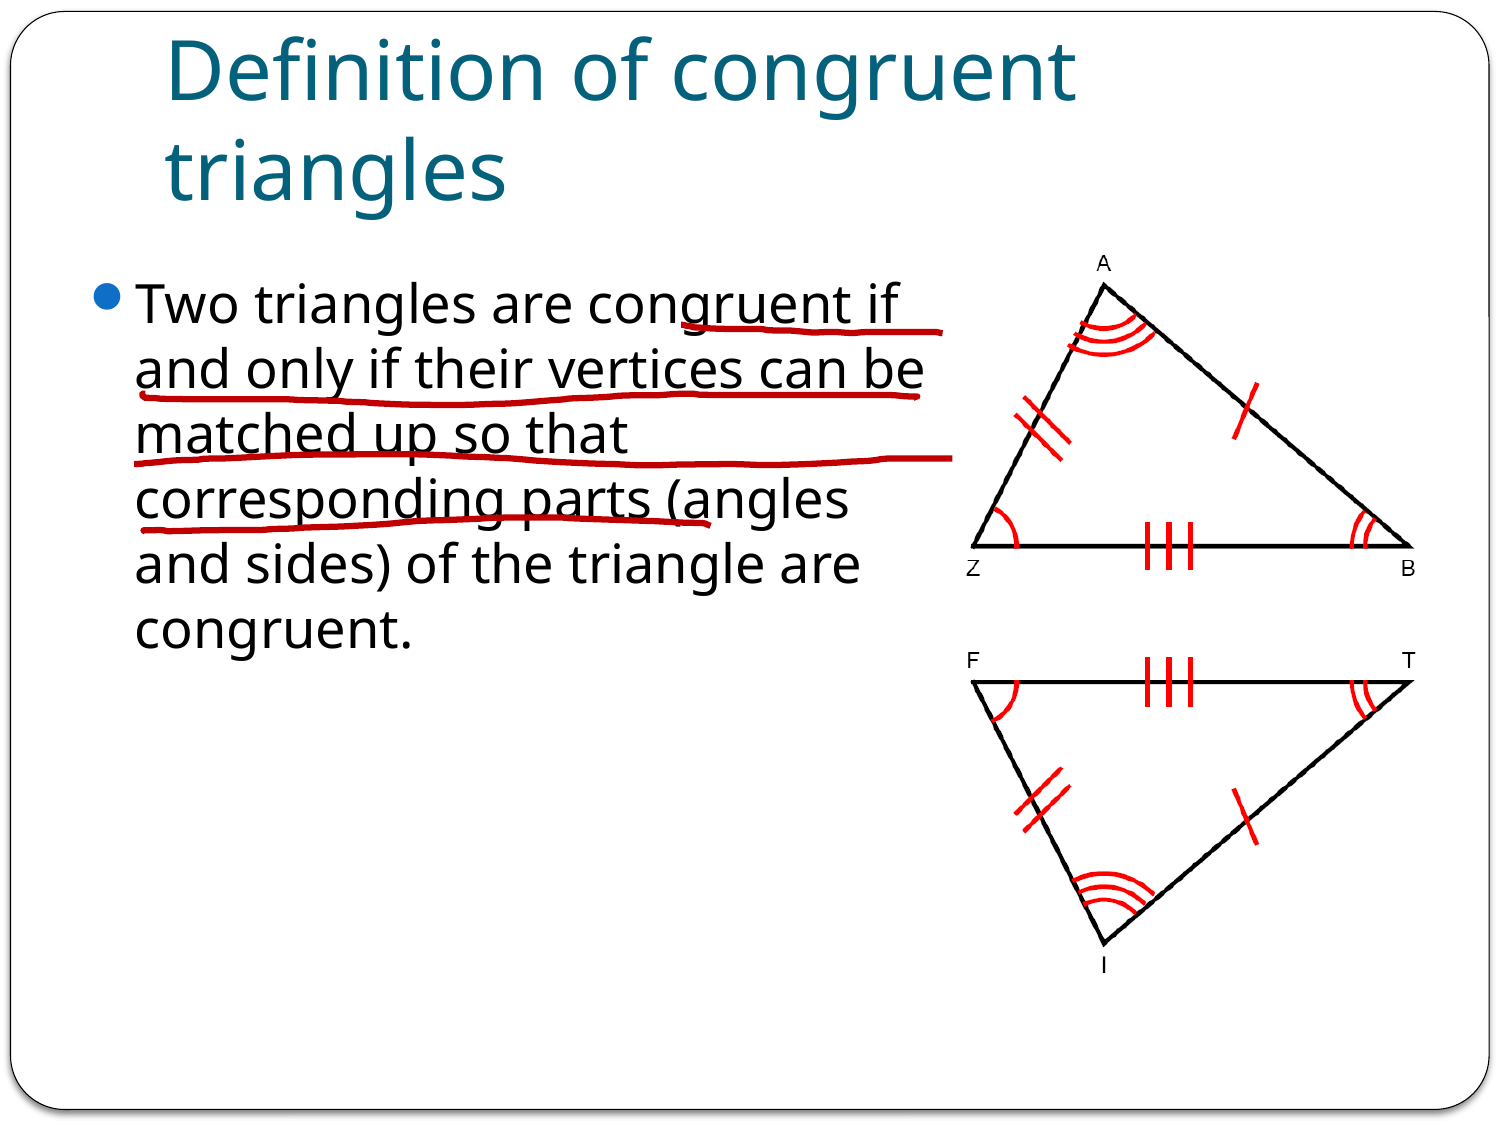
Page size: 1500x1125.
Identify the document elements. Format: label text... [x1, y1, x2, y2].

text_box [142, 516, 711, 533]
text_box [681, 324, 931, 334]
picture [937, 249, 1439, 985]
list Two triangles are congruent if and only if their vertices can be matched up so that corresponding parts (angles and sides) of the triangle are congruent. [75, 262, 963, 1000]
title Definition of congruent triangles [150, 45, 1425, 233]
text_box [134, 453, 931, 467]
text_box [141, 392, 919, 406]
